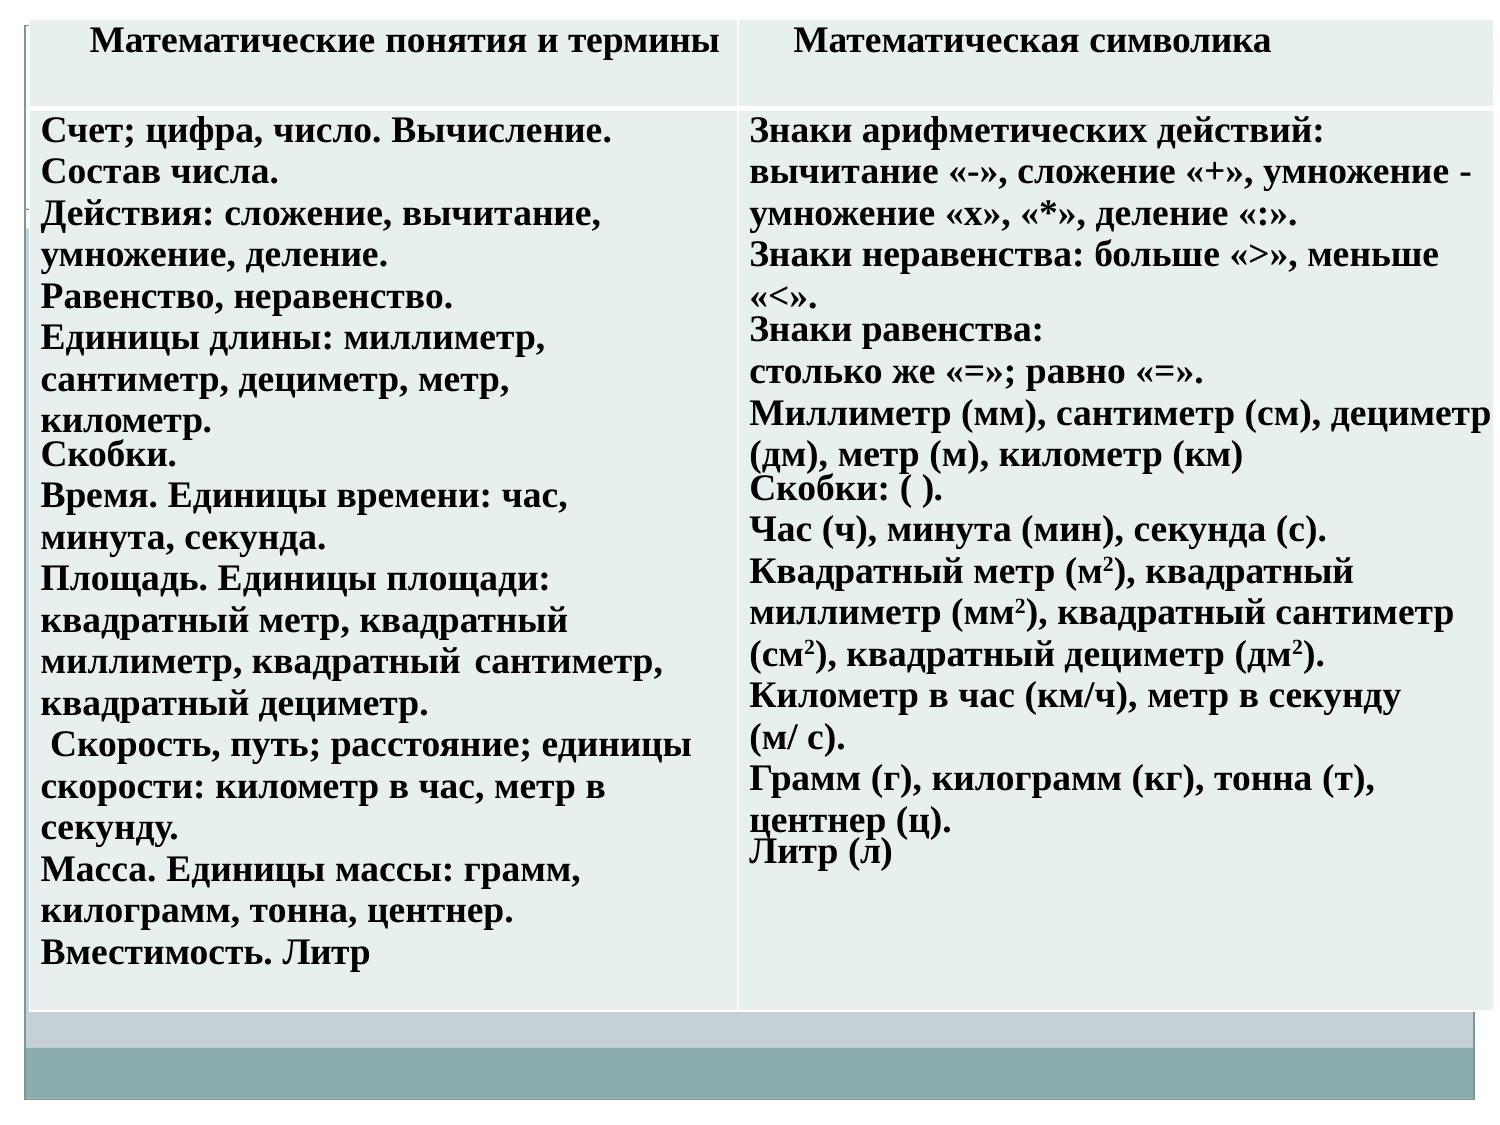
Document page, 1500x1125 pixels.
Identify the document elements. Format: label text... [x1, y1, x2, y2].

table_cell Знаки арифметических действий: вычитание «-», сложение «+», умножение - умножение «х», «*», деление «:». Знаки неравенства: больше «>», меньше «<». Знаки равенства: столько же «=»; равно «=». Миллиметр (мм), сантиметр (см), дециметр (дм), метр (м), километр (км) Скобки: ( ). Час (ч), минута (мин), секунда (с). Квадратный метр (м2), квадратный миллиметр (мм2), квадратный сантиметр (см2), квадратный дециметр (дм2). Километр в час (км/ч), метр в секунду (м/ с). Грамм (г), килограмм (кг), тонна (т), центнер (ц). Литр (л) [739, 111, 1493, 1010]
table_header Математическая символика [739, 20, 1493, 106]
table_cell Счет; цифра, число. Вычисление. Состав числа. Действия: сложение, вычитание, умножение, деление. Равенство, неравенство. Единицы длины: миллиметр, сантиметр, дециметр, метр, километр. Скобки. Время. Единицы времени: час, минута, секунда. Площадь. Единицы площади: квадратный метр, квадратный миллиметр, квадратный сантиметр, квадратный дециметр. Скорость, путь; расстояние; единицы скорости: километр в час, метр в секунду. Масса. Единицы массы: грамм, килограмм, тонна, центнер. Вместимость. Литр [30, 111, 737, 1010]
table_header Математические понятия и термины [30, 20, 737, 106]
